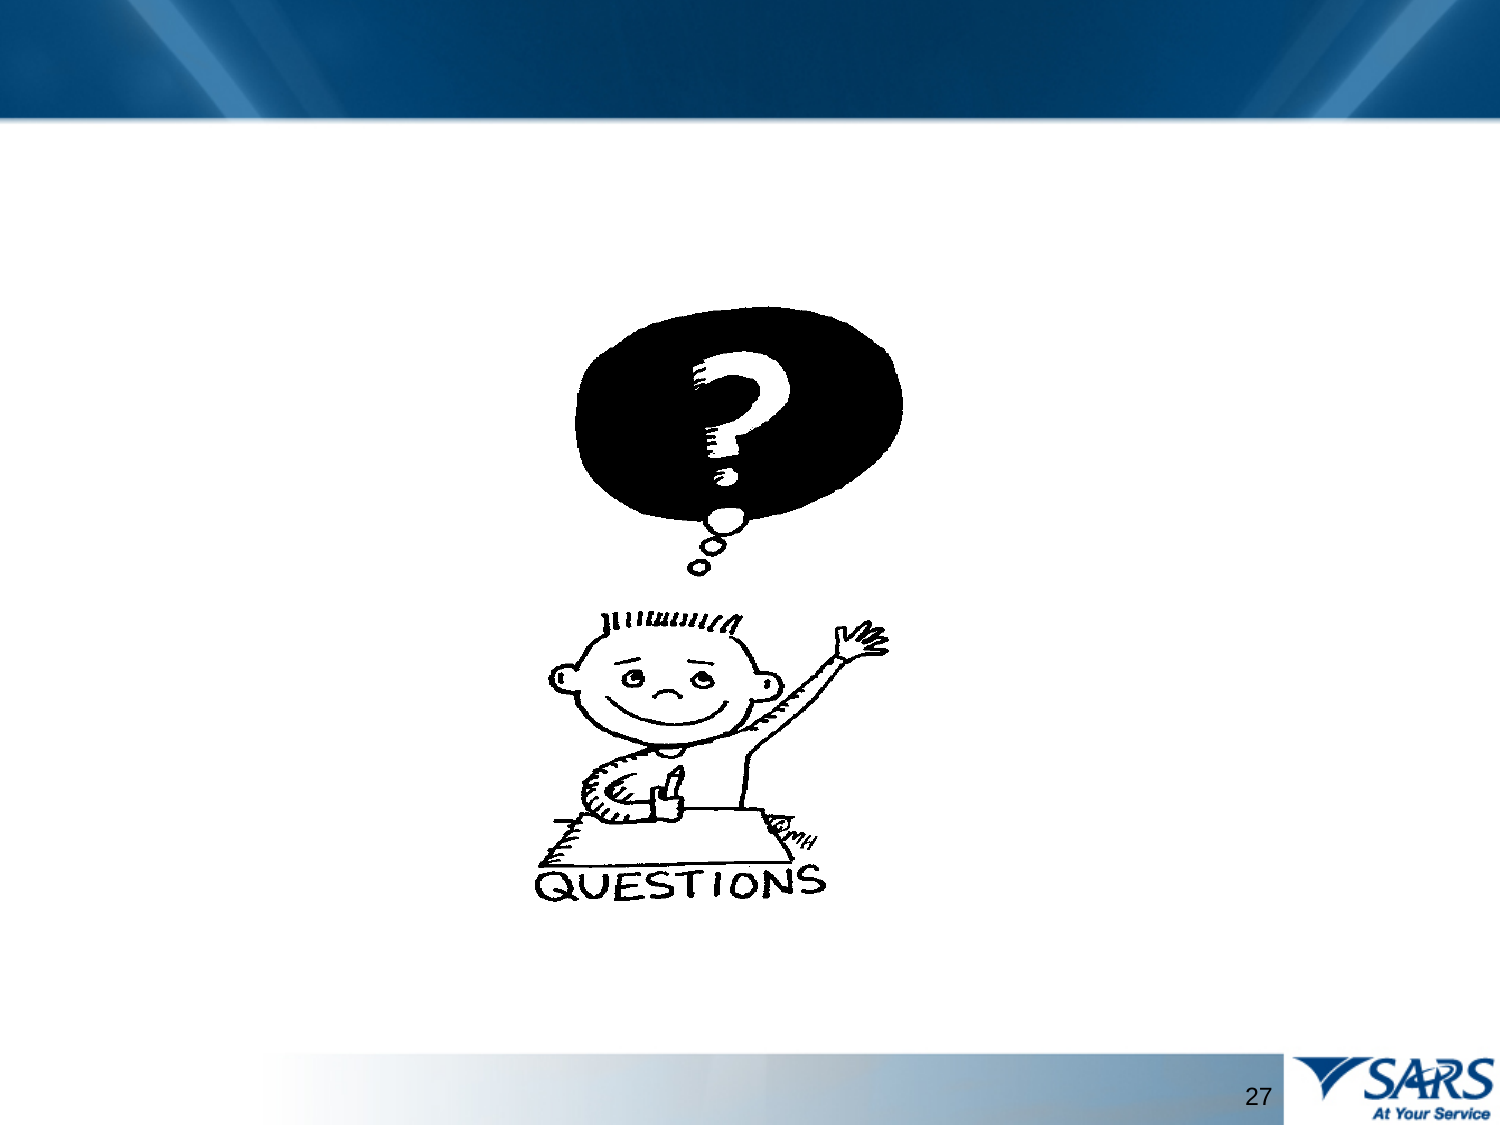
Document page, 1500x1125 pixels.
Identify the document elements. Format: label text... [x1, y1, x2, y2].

slide_number 27 [1188, 1079, 1330, 1111]
picture [0, 0, 1500, 1125]
